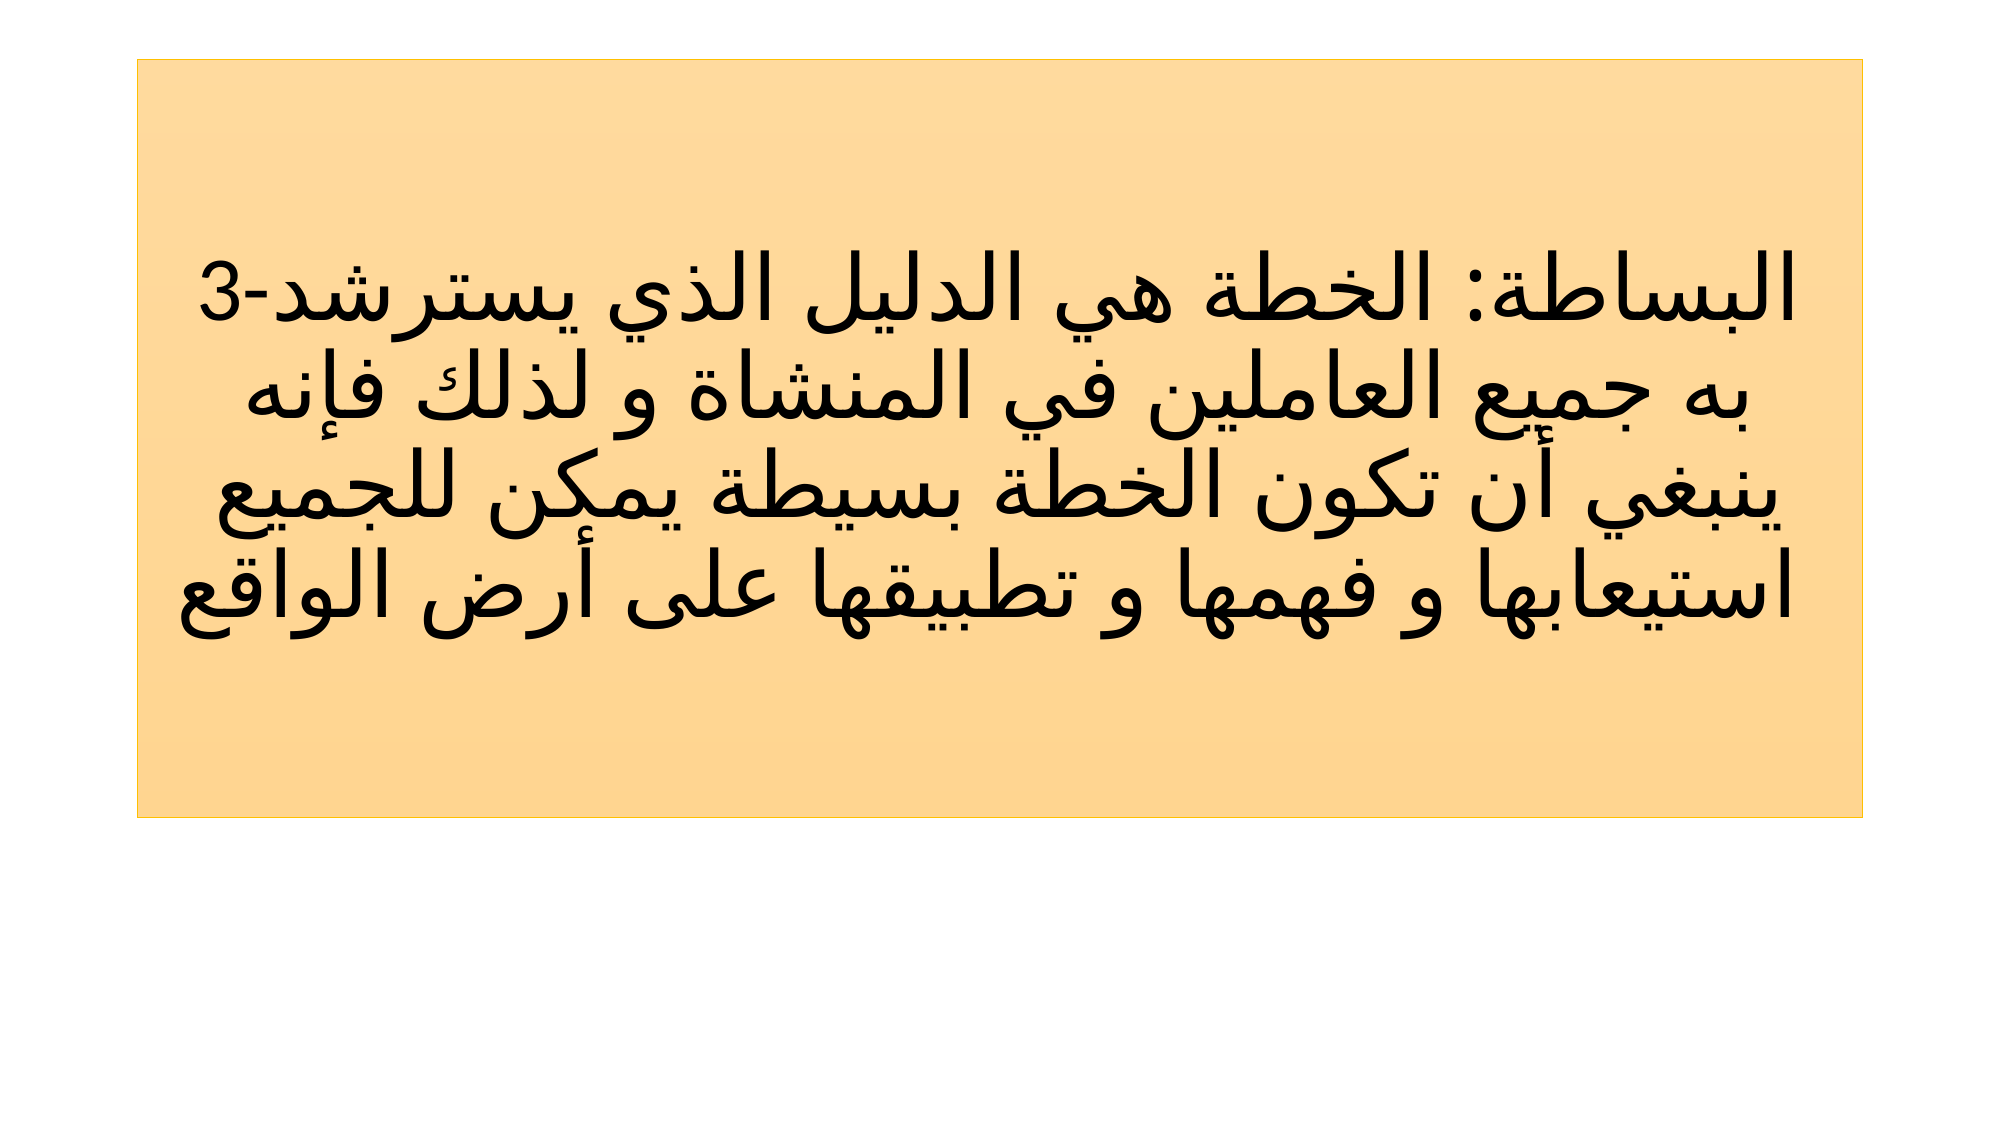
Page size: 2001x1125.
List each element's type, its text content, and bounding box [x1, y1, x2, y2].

title 3-البساطة: الخطة هي الدليل الذي يسترشد به جميع العاملين في المنشاة و لذلك فإنه ينبغي أن تكون الخطة بسيطة يمكن للجميع استيعابها و فهمها و تطبيقها على أرض الواقع [137, 59, 1863, 818]
